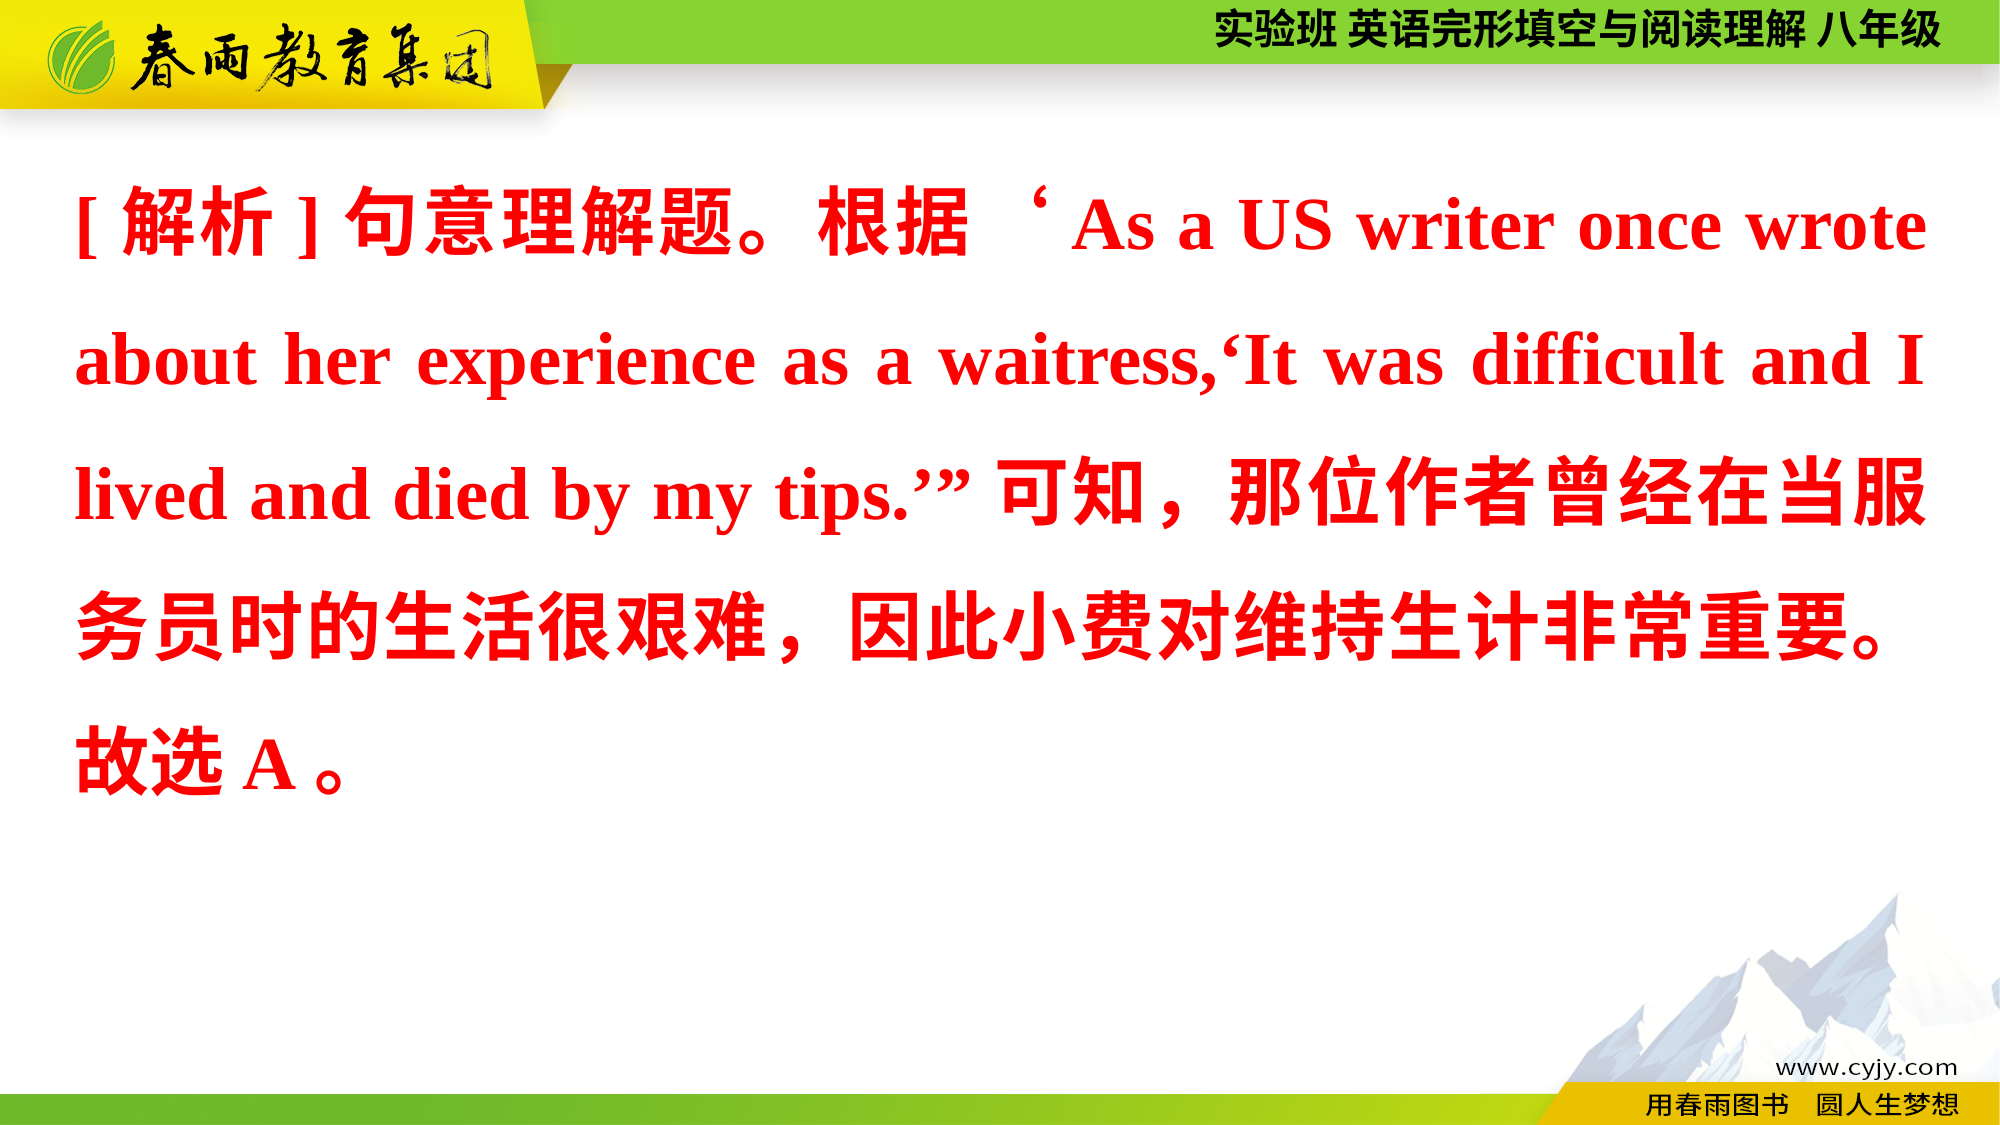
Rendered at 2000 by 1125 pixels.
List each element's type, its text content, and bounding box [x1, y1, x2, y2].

list [解析]句意理解题。根据‘As a US writer once wrote about her experience as a waitress,‘It was difficult and I lived and died by my tips.’”可知，那位作者曾经在当服务员时的生活很艰难，因此小费对维持生计非常重要。故选A。 [59, 122, 1944, 820]
picture [0, 0, 2000, 1125]
